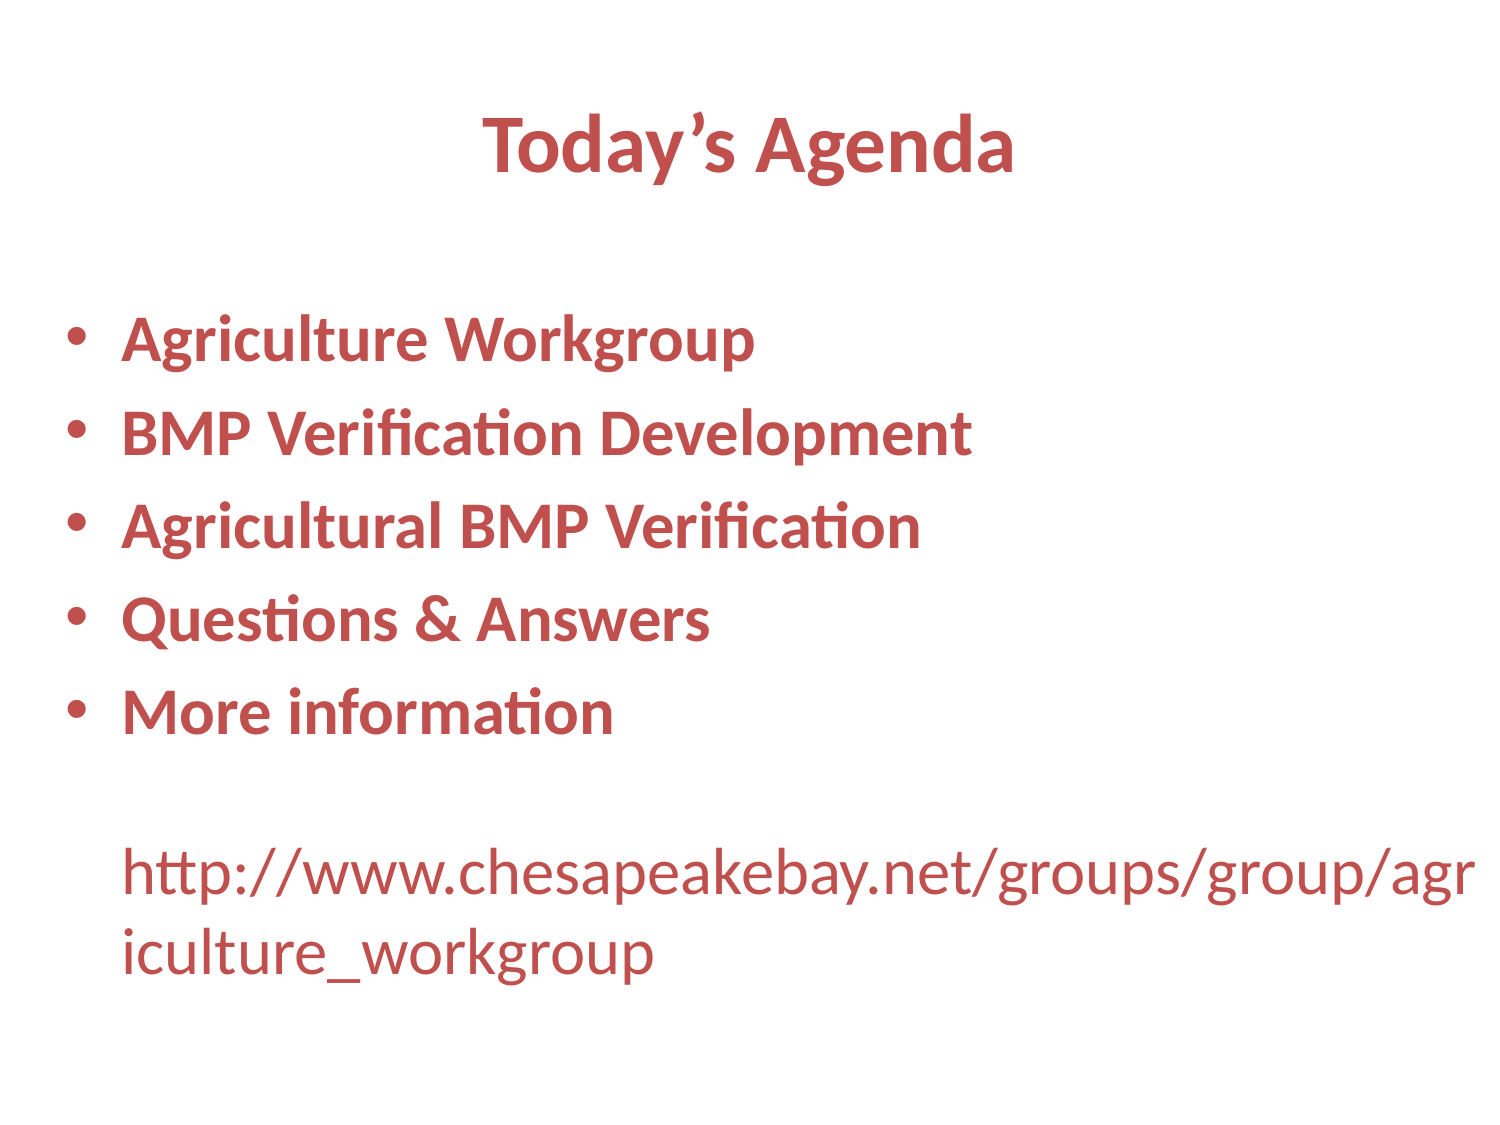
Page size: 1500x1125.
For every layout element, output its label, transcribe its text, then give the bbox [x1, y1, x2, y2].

list Agriculture Workgroup BMP Verification Development Agricultural BMP Verification Questions & Answers More information http://www.chesapeakebay.net/groups/group/agriculture_workgroup [50, 287, 1500, 1038]
title Today’s Agenda [0, 45, 1500, 233]
